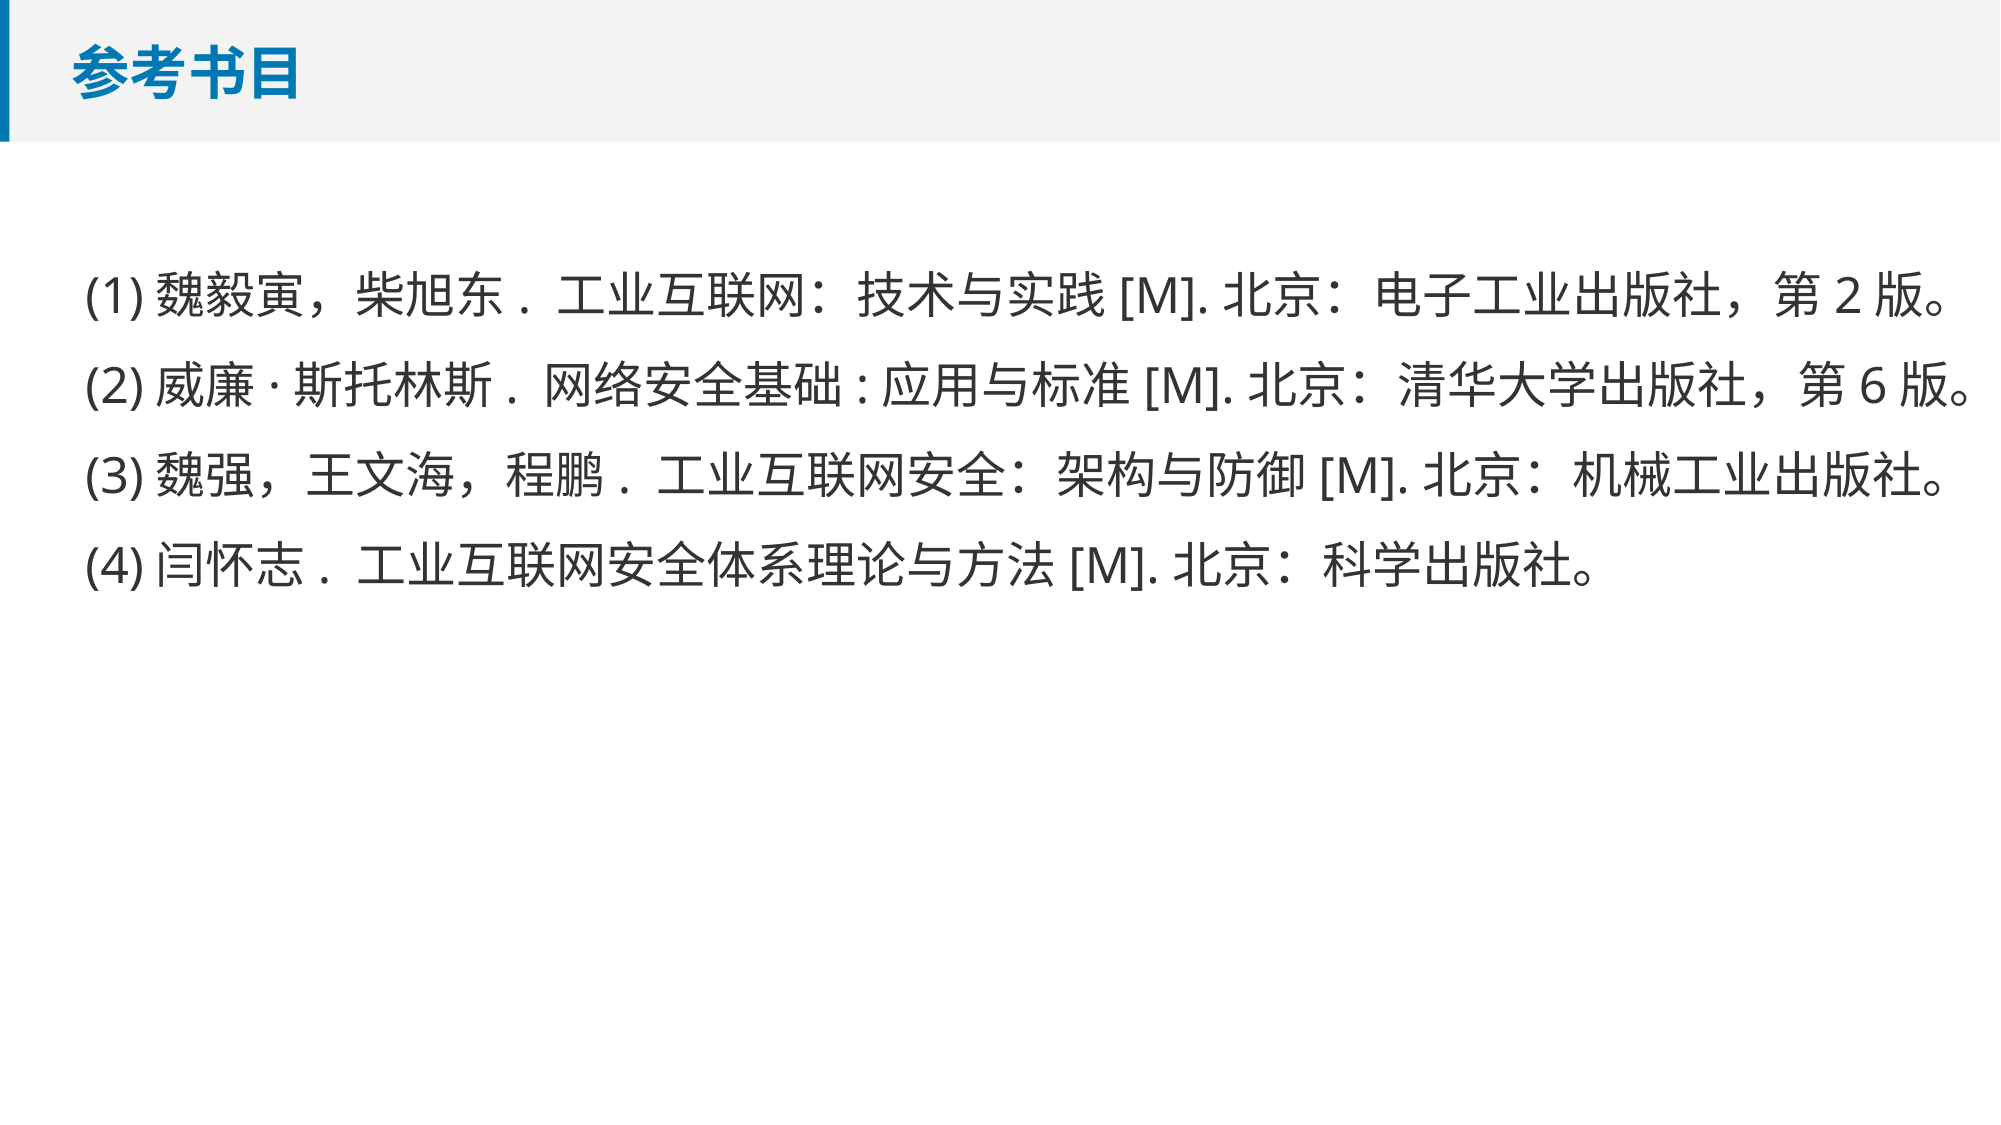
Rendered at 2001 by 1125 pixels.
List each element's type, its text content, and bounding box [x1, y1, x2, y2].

text_box (1)魏毅寅，柴旭东. 工业互联网：技术与实践[M].北京：电子工业出版社，第2版。 (2)威廉·斯托林斯. 网络安全基础:应用与标准[M].北京：清华大学出版社，第6版。 (3)魏强，王文海，程鹏. 工业互联网安全：架构与防御[M].北京：机械工业出版社。 (4)闫怀志. 工业互联网安全体系理论与方法[M].北京：科学出版社。 [85, 233, 1959, 1077]
title 参考书目 [56, 26, 1589, 116]
